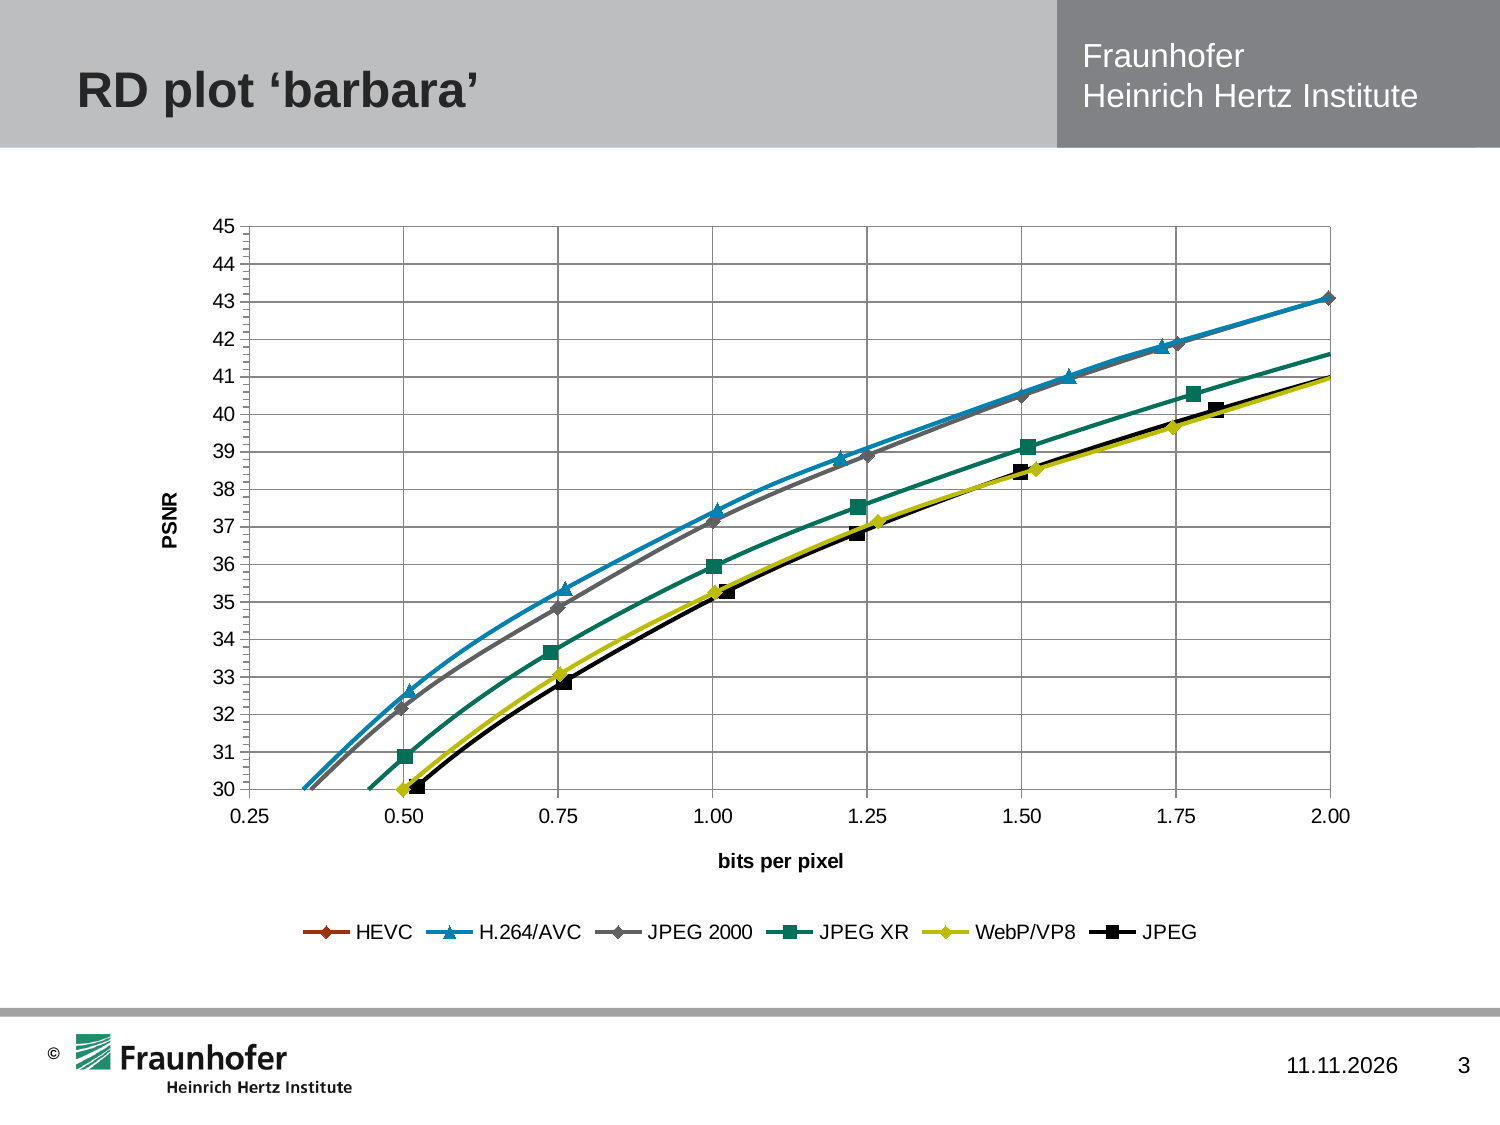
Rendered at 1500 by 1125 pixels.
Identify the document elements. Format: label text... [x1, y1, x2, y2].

slide_number 3 [1394, 1034, 1471, 1094]
picture [76, 1034, 352, 1093]
chart [124, 199, 1376, 951]
title RD plot ‘barbara’ [76, 58, 1022, 118]
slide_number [1019, 1034, 1394, 1094]
